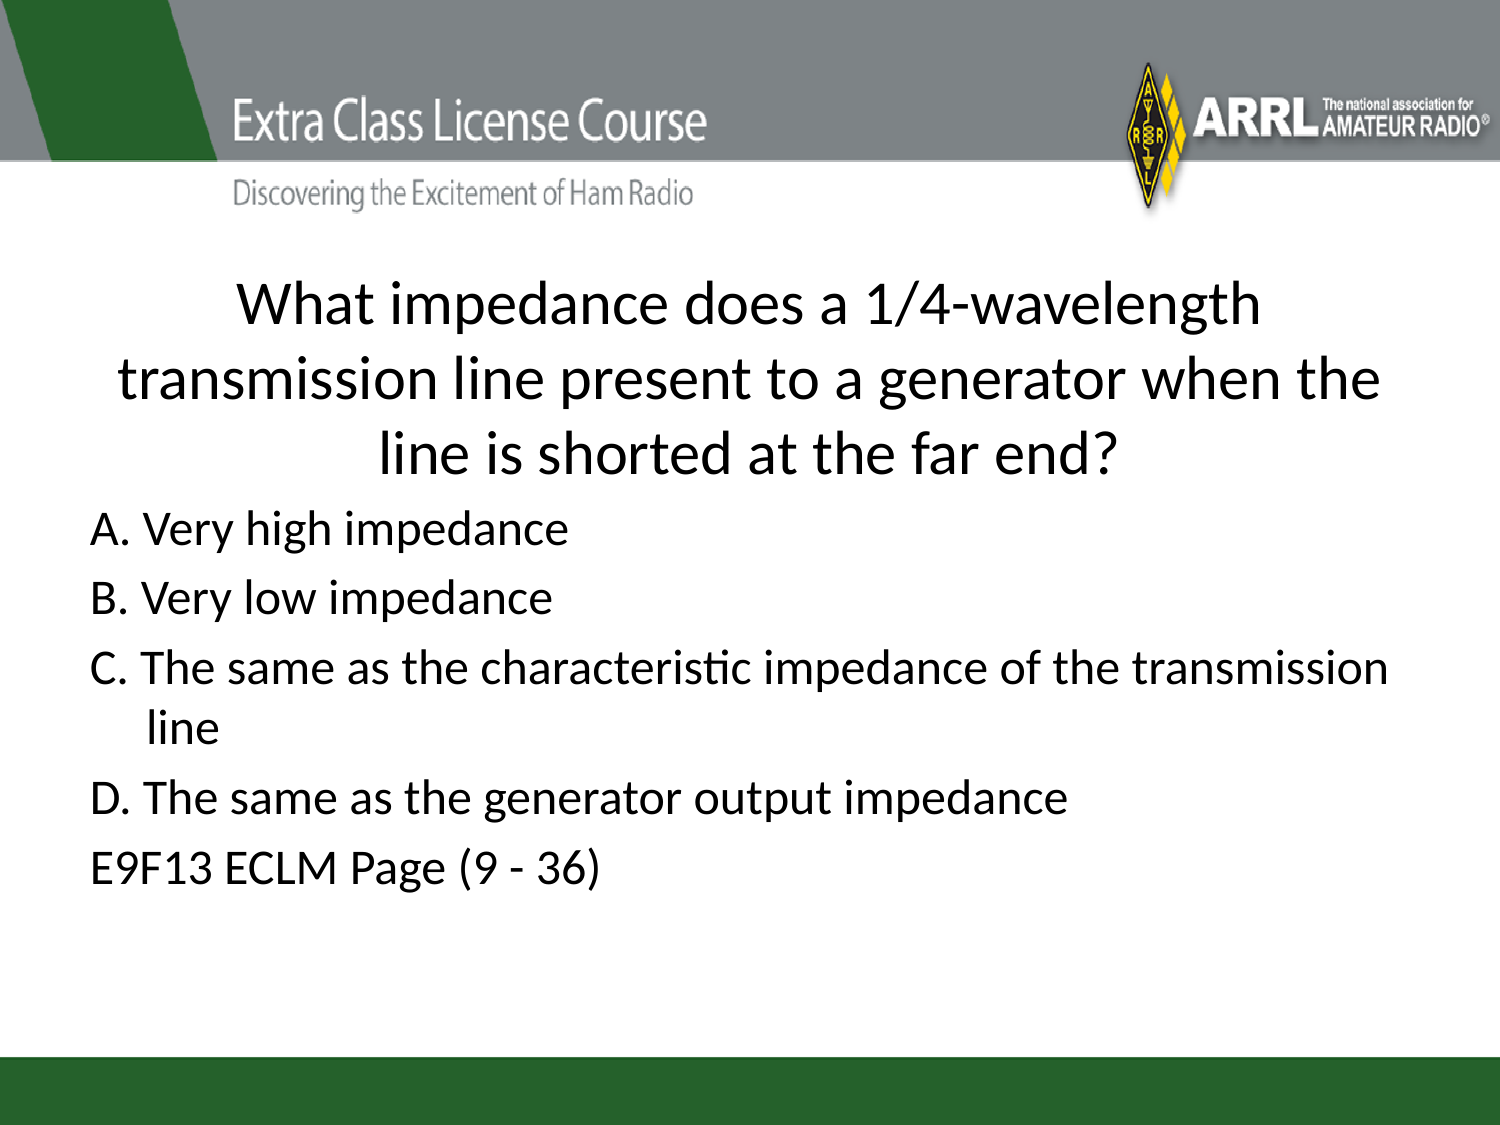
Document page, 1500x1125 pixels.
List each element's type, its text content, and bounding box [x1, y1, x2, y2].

list A. Very high impedance B. Very low impedance C. The same as the characteristic impedance of the transmission line D. The same as the generator output impedance E9F13 ECLM Page (9 - 36) [75, 487, 1425, 1005]
title What impedance does a 1/4-wavelength transmission line present to a generator when the line is shorted at the far end? [75, 254, 1425, 435]
picture [0, 0, 1500, 1125]
